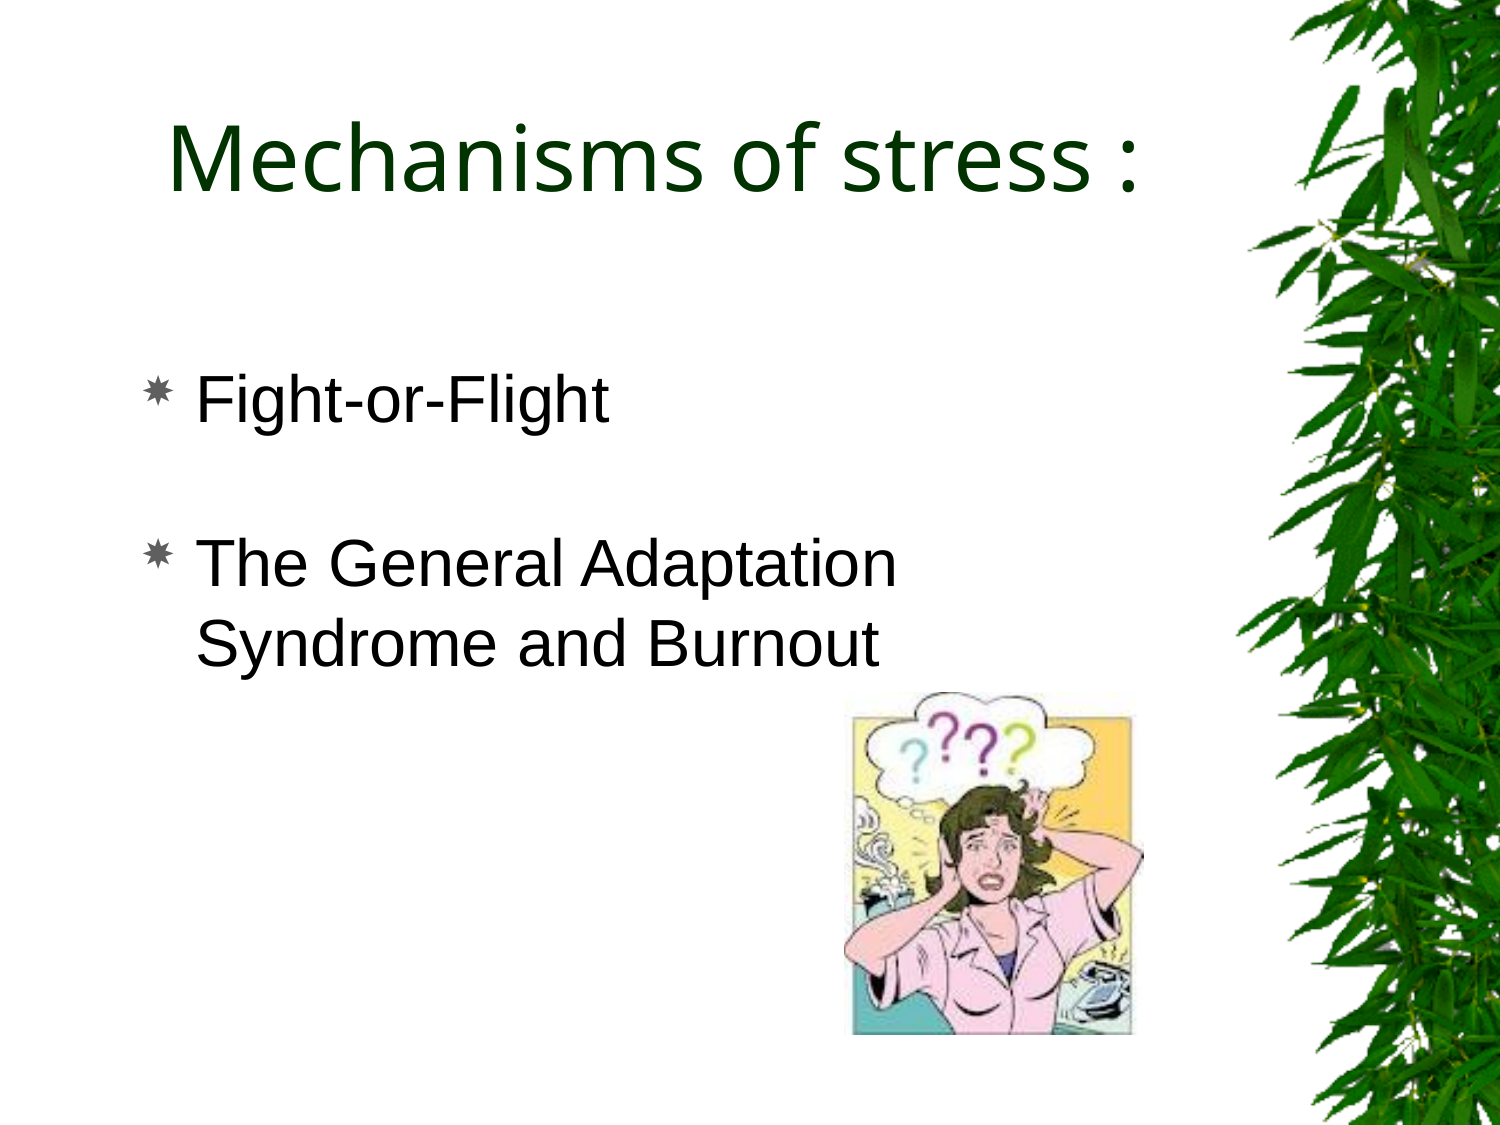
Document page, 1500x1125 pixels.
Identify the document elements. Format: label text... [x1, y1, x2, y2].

title Mechanisms of stress : [40, 89, 1267, 328]
picture [844, 692, 1144, 1036]
list Fight-or-Flight The General Adaptation Syndrome and Burnout [123, 255, 1046, 824]
picture [1206, 0, 1500, 1125]
